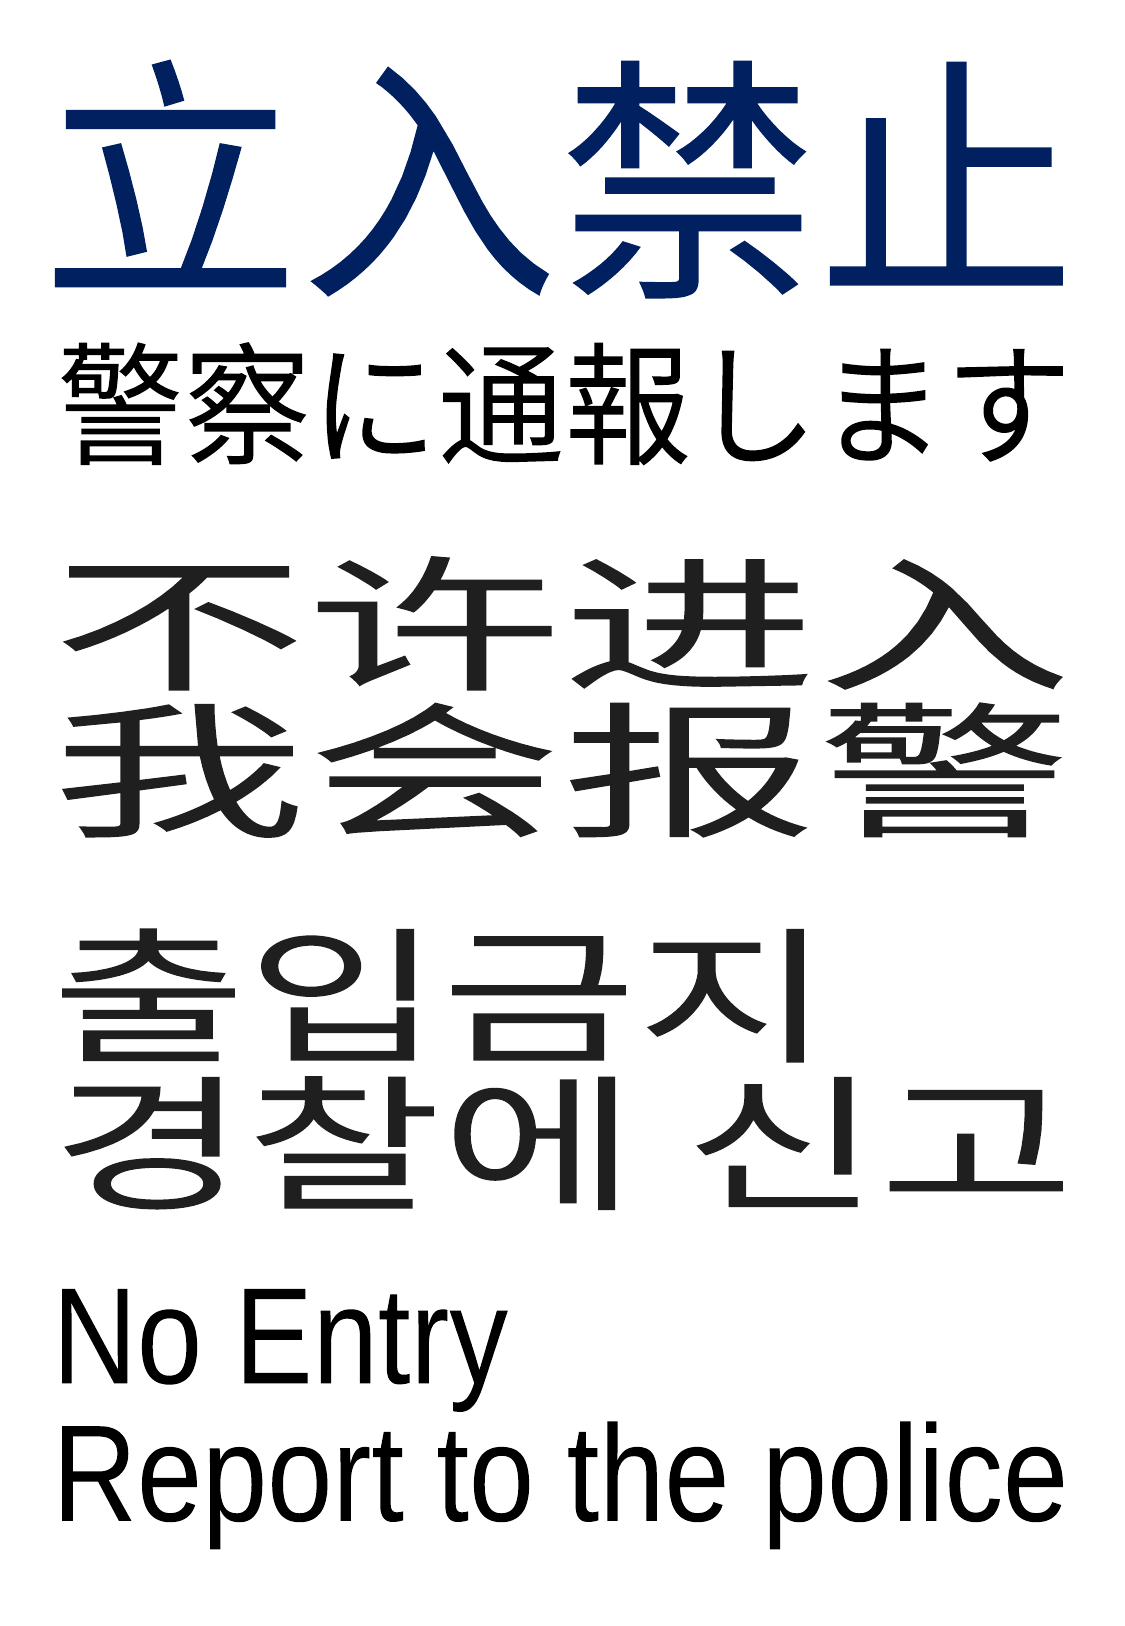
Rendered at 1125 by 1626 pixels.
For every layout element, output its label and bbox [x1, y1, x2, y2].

text_box [54, 59, 1064, 466]
